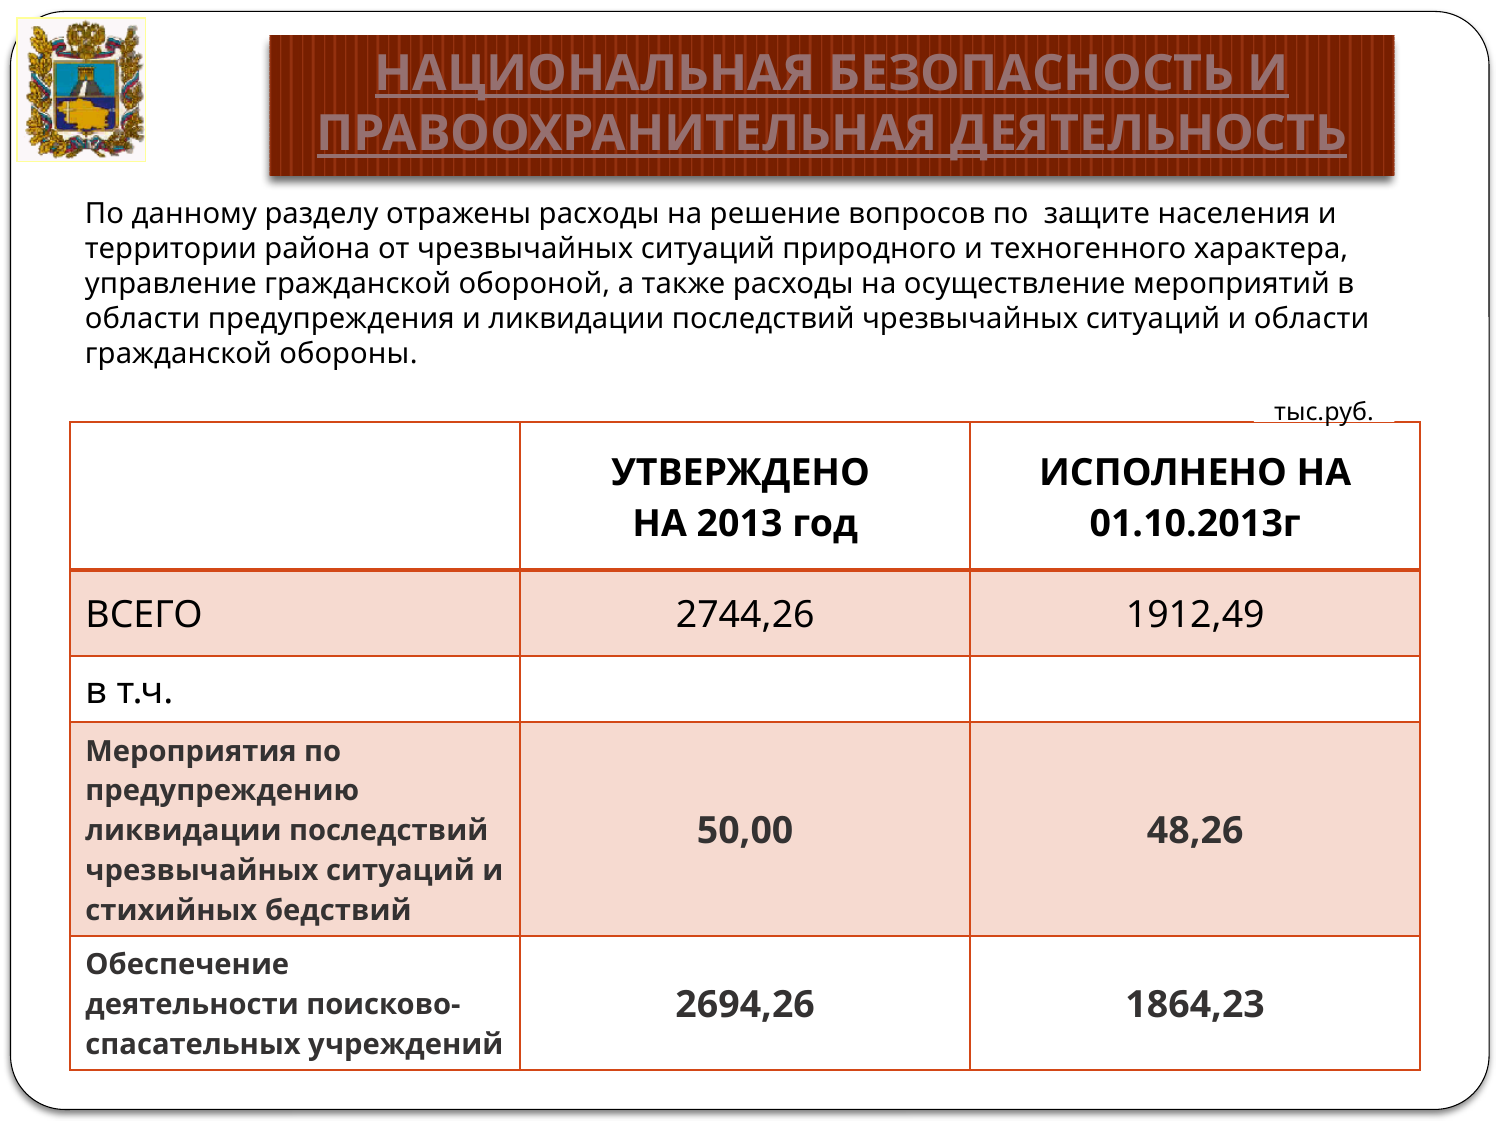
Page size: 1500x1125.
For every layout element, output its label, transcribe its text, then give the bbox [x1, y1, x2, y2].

table_header [71, 423, 519, 568]
picture [17, 18, 145, 162]
text_box тыс.руб. [1253, 397, 1396, 423]
table_cell Обеспечение деятельности поисково-спасательных учреждений [71, 937, 519, 1069]
table_cell 48,26 [971, 723, 1419, 935]
text_box По данному разделу отражены расходы на решение вопросов по защите населения и территории района от чрезвычайных ситуаций природного и техногенного характера, управление гражданской обороной, а также расходы на осуществление мероприятий в области предупреждения и ликвидации последствий чрезвычайных ситуаций и области гражданской обороны. [70, 187, 1418, 377]
table_cell в т.ч. [71, 657, 519, 721]
table_cell 50,00 [521, 723, 969, 935]
table_cell Мероприятия по предупреждению ликвидации последствий чрезвычайных ситуаций и стихийных бедствий [71, 723, 519, 935]
table_cell [971, 657, 1419, 721]
table_cell 2694,26 [521, 937, 969, 1069]
table_cell 2744,26 [521, 572, 969, 655]
title НАЦИОНАЛЬНАЯ БЕЗОПАСНОСТЬ И ПРАВООХРАНИТЕЛЬНАЯ ДЕЯТЕЛЬНОСТЬ [269, 35, 1395, 176]
table_cell 1912,49 [971, 572, 1419, 655]
table_cell ВСЕГО [71, 572, 519, 655]
table_header ИСПОЛНЕНО НА 01.10.2013г [971, 423, 1419, 568]
table_header УТВЕРЖДЕНО НА 2013 год [521, 423, 969, 568]
table_cell [521, 657, 969, 721]
table_cell 1864,23 [971, 937, 1419, 1069]
